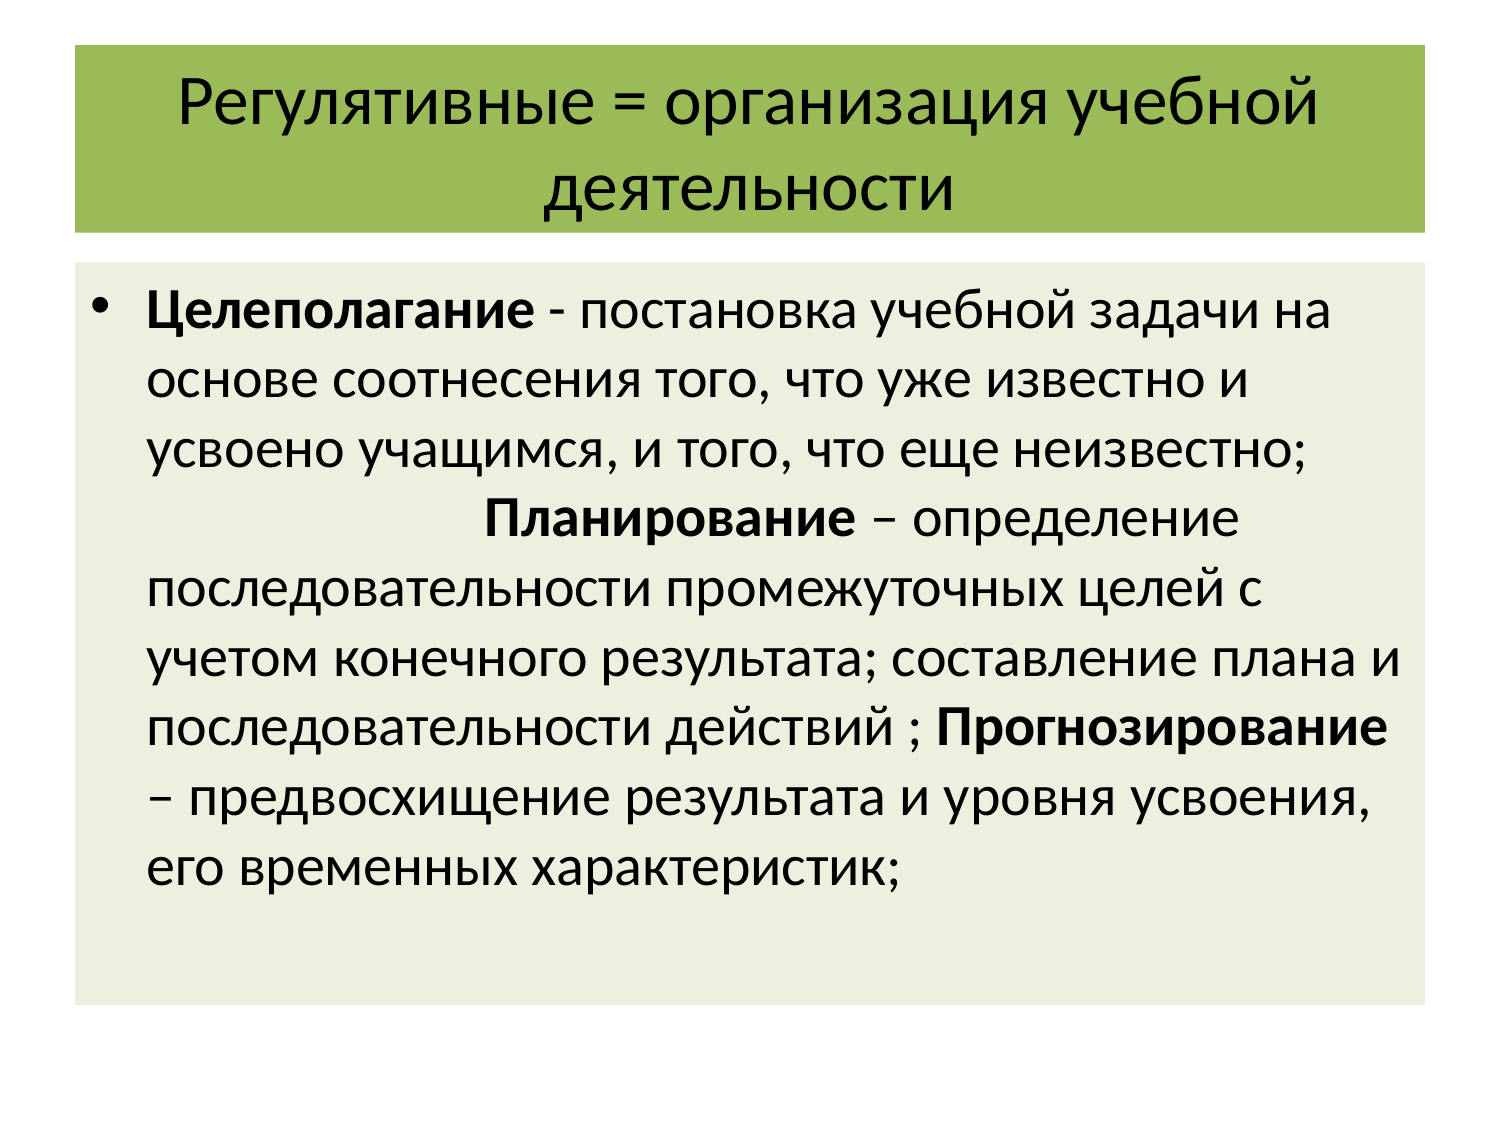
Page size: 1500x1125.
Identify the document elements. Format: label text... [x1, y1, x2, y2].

list Целеполагание - постановка учебной задачи на основе соотнесения того, что уже известно и усвоено учащимся, и того, что еще неизвестно; Планирование – определение последовательности промежуточных целей с учетом конечного результата; составление плана и последовательности действий ; Прогнозирование – предвосхищение результата и уровня усвоения, его временных характеристик; [75, 262, 1425, 1005]
title Регулятивные = организация учебной деятельности [75, 45, 1425, 233]
